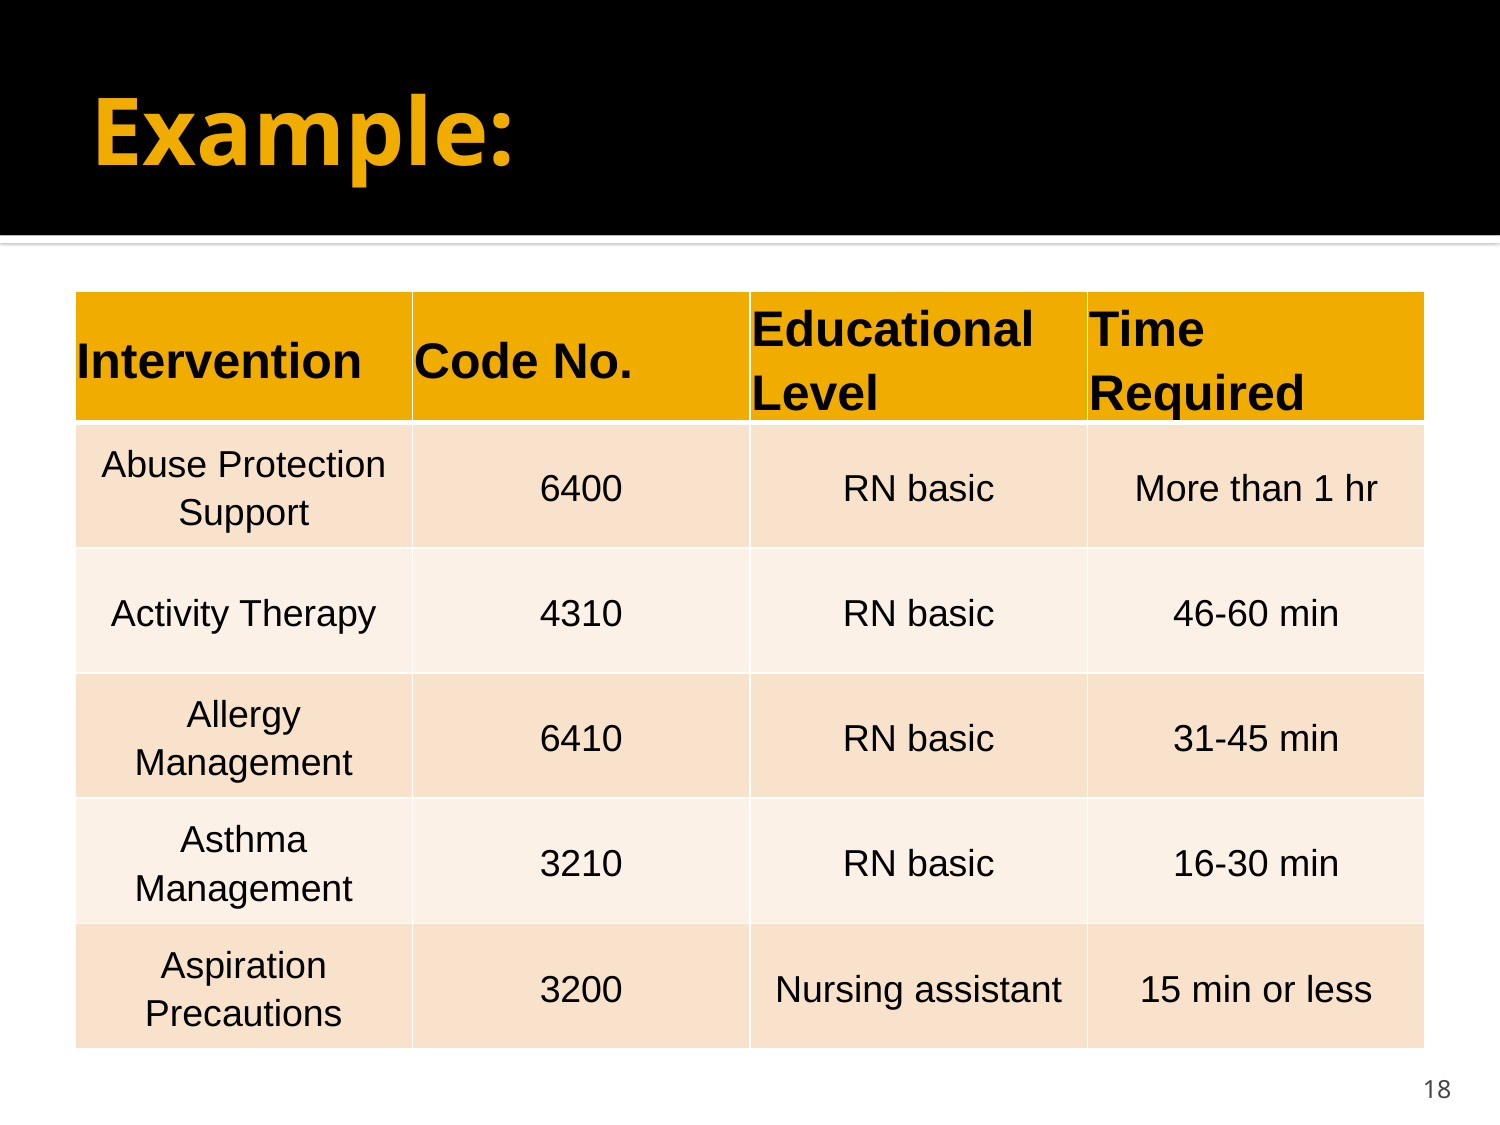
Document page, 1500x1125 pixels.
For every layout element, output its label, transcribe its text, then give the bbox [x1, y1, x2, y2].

table_cell More than 1 hr [1088, 425, 1424, 547]
table_header Educational Level [751, 292, 1087, 420]
table_cell 4310 [413, 549, 749, 672]
table_cell Aspiration Precautions [76, 924, 412, 1048]
table_cell 31-45 min [1088, 674, 1424, 797]
table_cell 3200 [413, 924, 749, 1048]
table_cell 15 min or less [1088, 924, 1424, 1048]
table_cell Asthma Management [76, 799, 412, 923]
table_header Intervention [76, 292, 412, 420]
table_cell RN basic [751, 799, 1087, 923]
table_cell Activity Therapy [76, 549, 412, 672]
table_cell RN basic [751, 425, 1087, 547]
table_cell Nursing assistant [751, 924, 1087, 1048]
table_cell 6400 [413, 425, 749, 547]
table_header Code No. [413, 292, 749, 420]
table_cell 16-30 min [1088, 799, 1424, 923]
table_cell 6410 [413, 674, 749, 797]
table_cell Abuse Protection Support [76, 425, 412, 547]
slide_number 18 [1345, 1062, 1467, 1108]
table_cell Allergy Management [76, 674, 412, 797]
table_cell RN basic [751, 549, 1087, 672]
table_cell 46-60 min [1088, 549, 1424, 672]
title Example: [75, 25, 1425, 231]
table_header Time Required [1088, 292, 1424, 420]
table_cell RN basic [751, 674, 1087, 797]
table_cell 3210 [413, 799, 749, 923]
